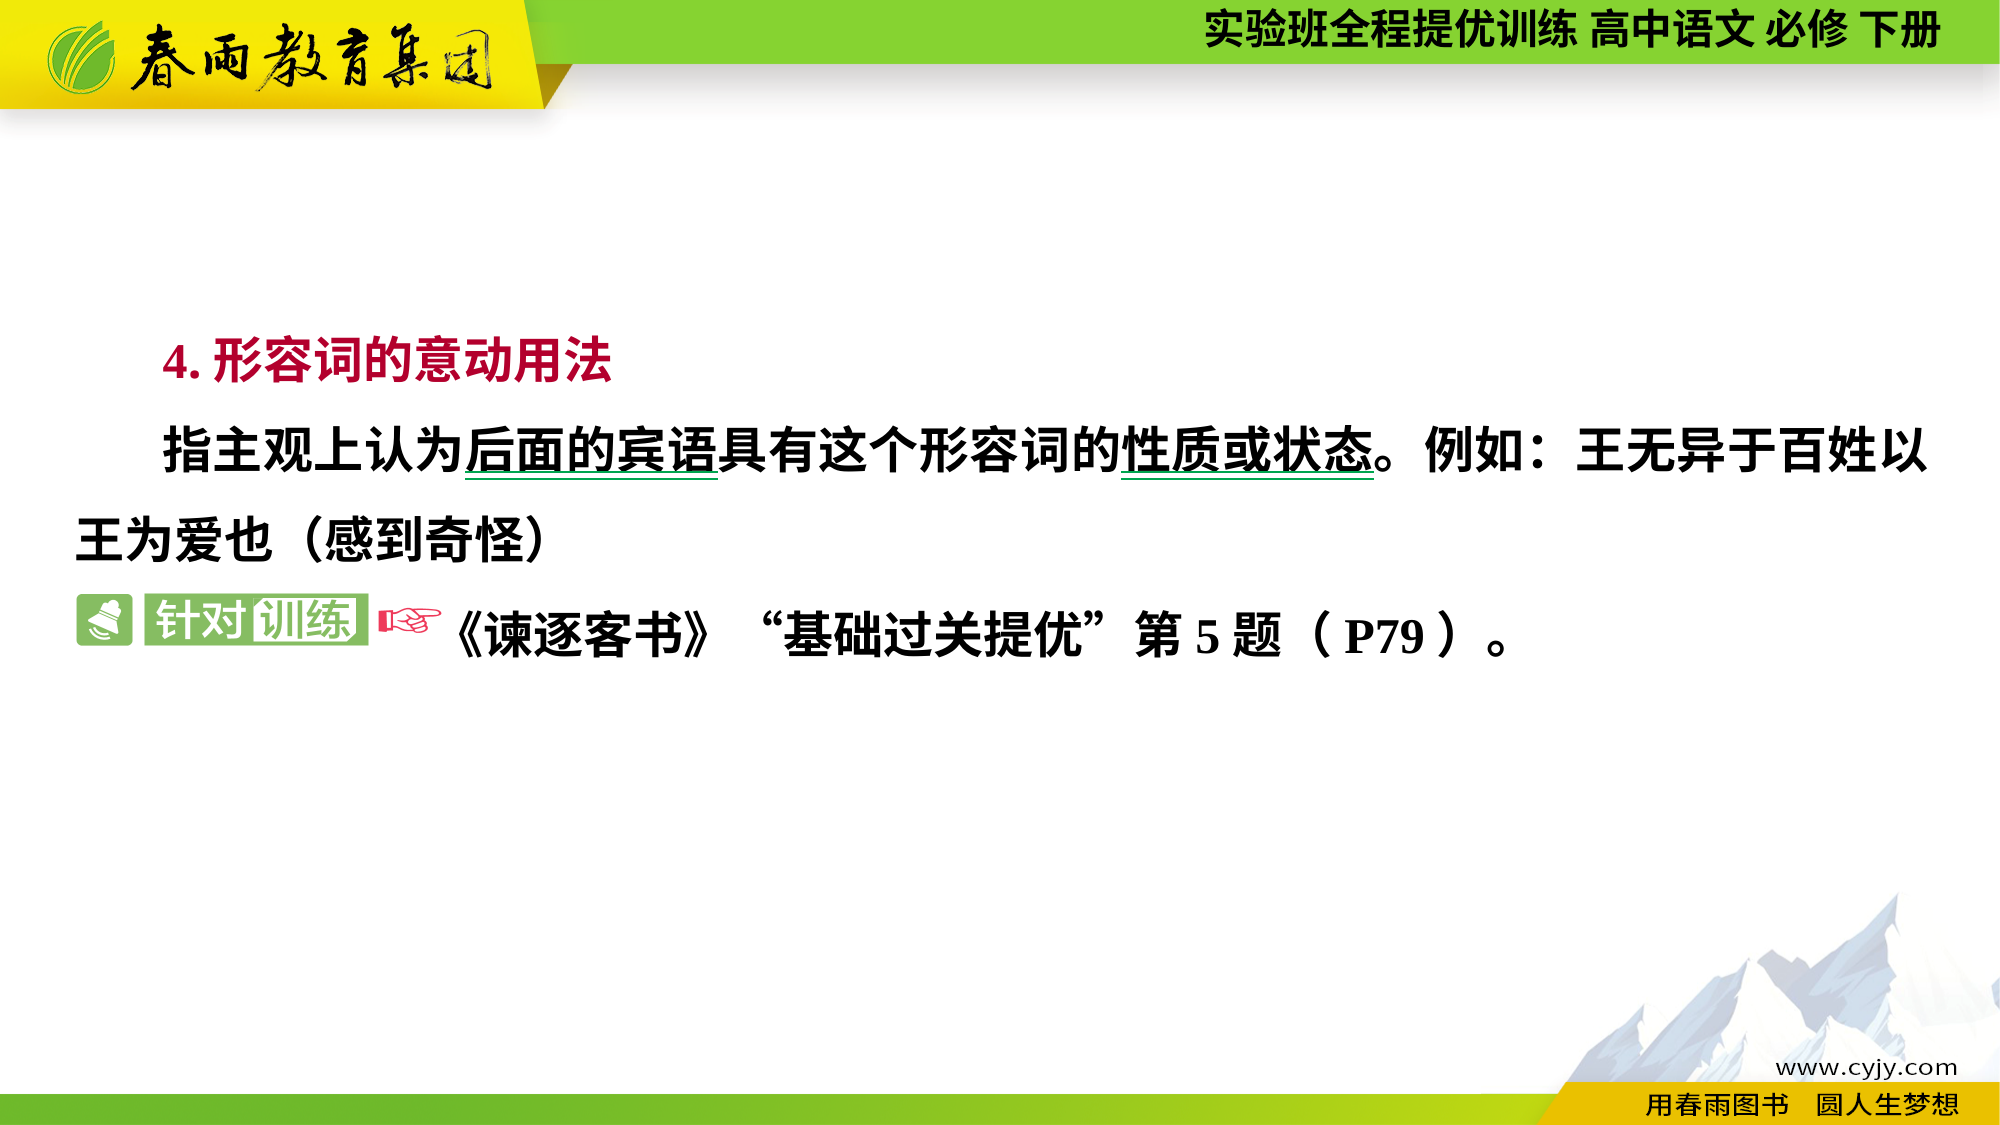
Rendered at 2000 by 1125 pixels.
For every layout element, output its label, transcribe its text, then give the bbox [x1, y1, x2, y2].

text_box 《谏逐客书》“基础过关提优”第5题（P79）。 [59, 565, 1944, 671]
picture [0, 0, 2000, 1125]
list 4.形容词的意动用法 指主观上认为后面的宾语具有这个形容词的性质或状态。例如：王无异于百姓以王为爱也（感到奇怪） [59, 290, 1944, 565]
